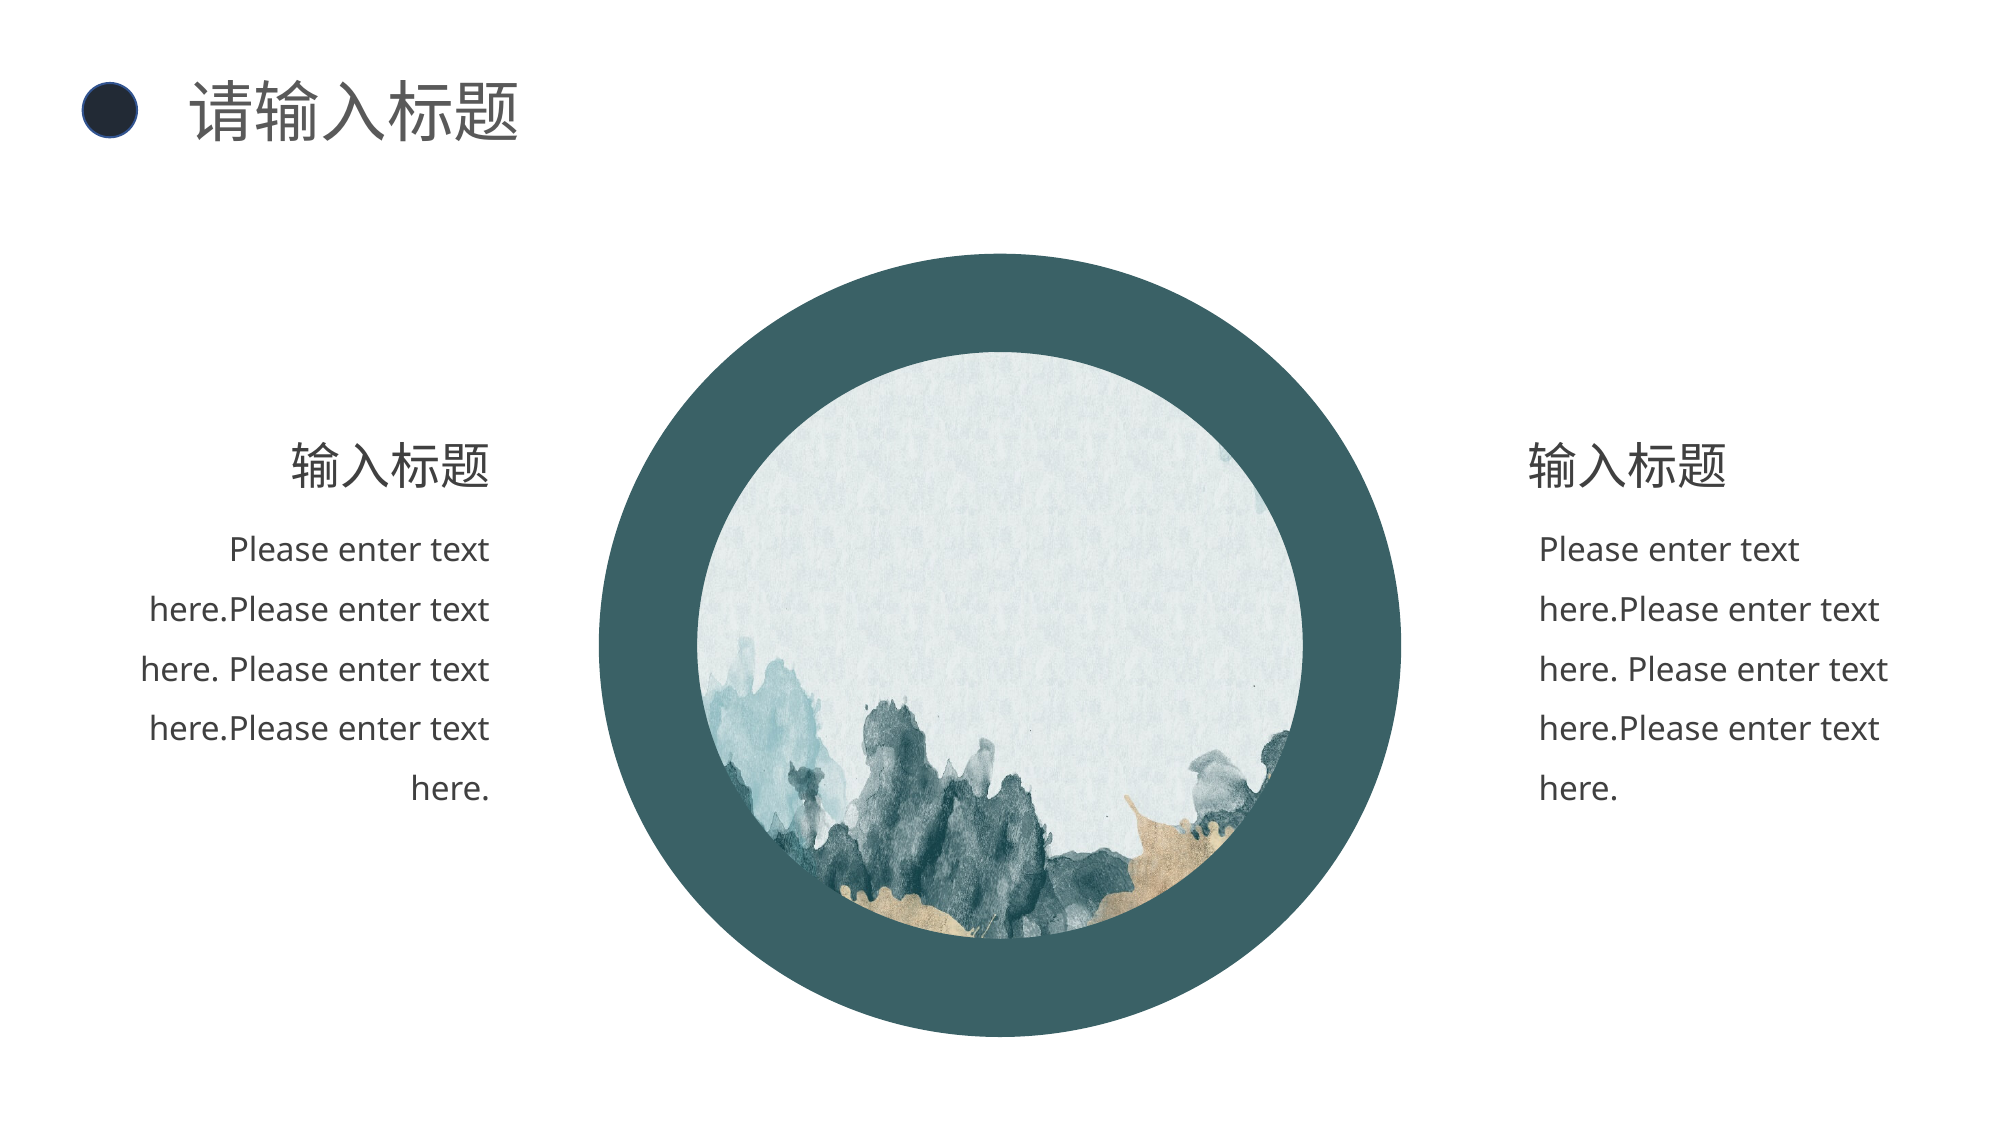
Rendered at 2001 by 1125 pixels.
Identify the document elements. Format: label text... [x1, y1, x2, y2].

text_box Please enter text here.Please enter text here. Please enter text here.Please enter text here. [1524, 500, 1920, 815]
text_box [733, 252, 1267, 351]
text_box 请输入标题 [172, 62, 536, 157]
text_box Please enter text here.Please enter text here. Please enter text here.Please enter text here. [109, 500, 505, 815]
text_box [597, 392, 692, 898]
text_box 输入标题 [229, 426, 506, 502]
text_box [81, 81, 139, 139]
text_box [1307, 391, 1403, 900]
picture [692, 351, 1307, 942]
text_box 输入标题 [1512, 426, 1789, 502]
text_box [736, 942, 1264, 1039]
